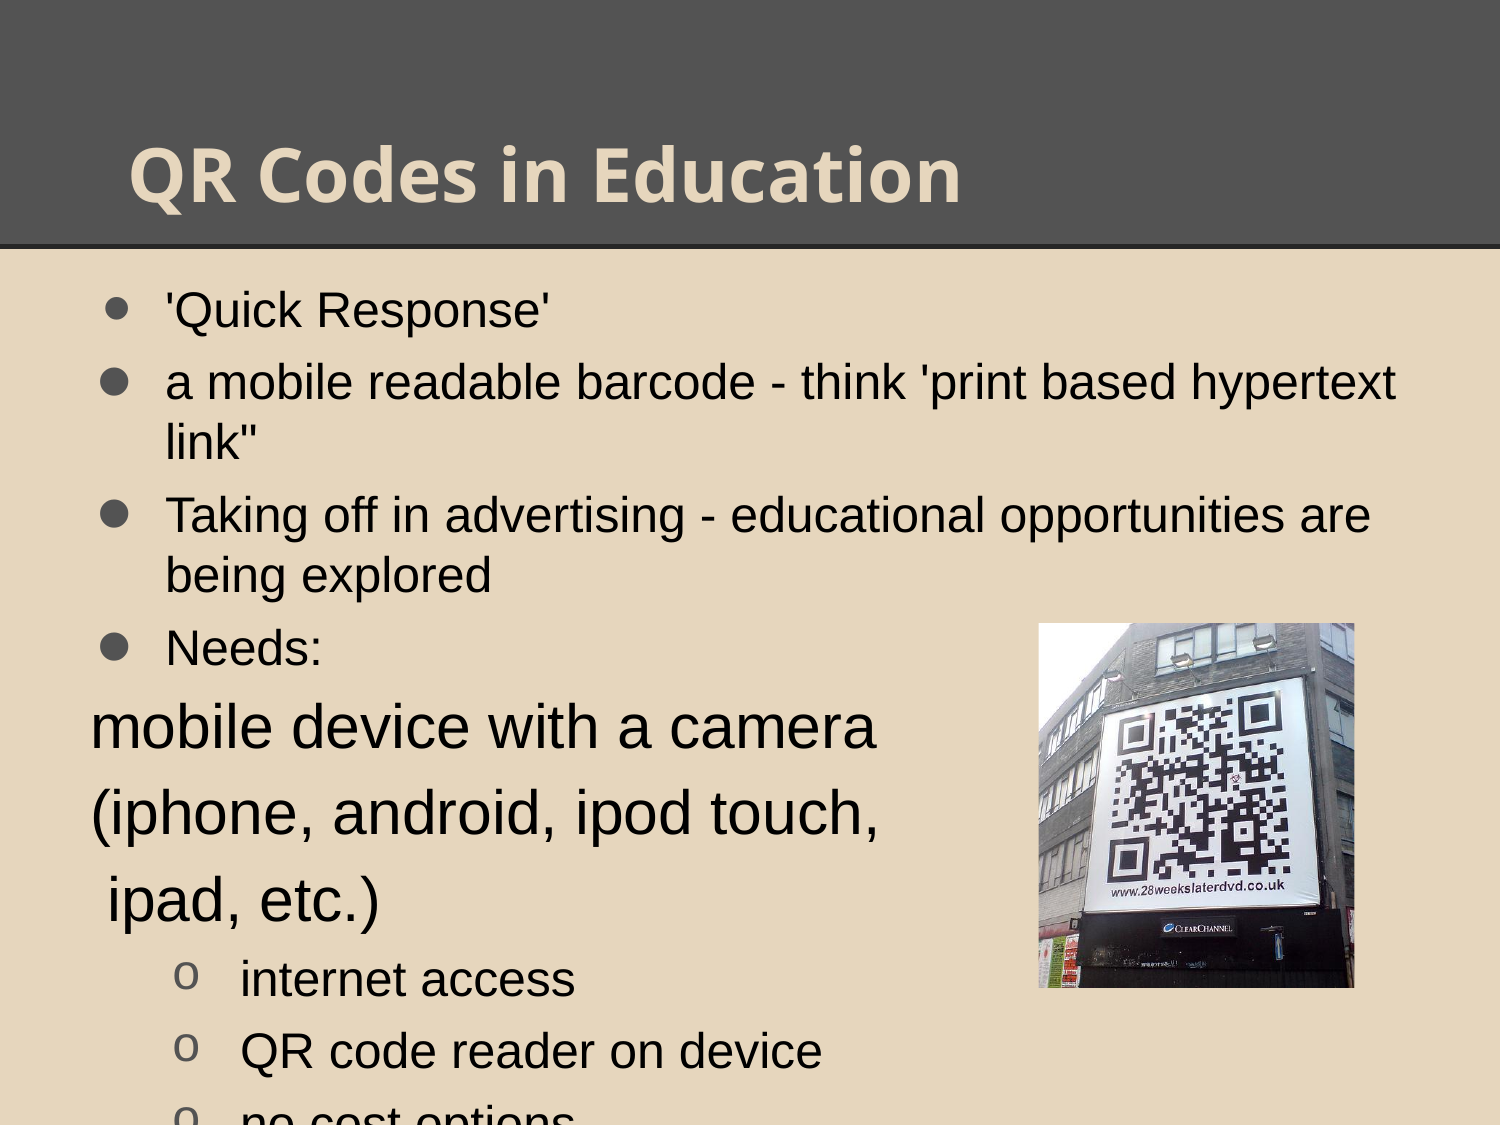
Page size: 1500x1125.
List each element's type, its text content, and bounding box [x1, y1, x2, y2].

list 'Quick Response' a mobile readable barcode - think 'print based hypertext link" Taking off in advertising - educational opportunities are being explored Needs: mobile device with a camera (iphone, android, ipod touch, ipad, etc.) internet access QR code reader on device no cost options [75, 262, 1425, 1125]
title QR Codes in Education [75, 14, 1425, 233]
text_box [1038, 623, 1355, 988]
